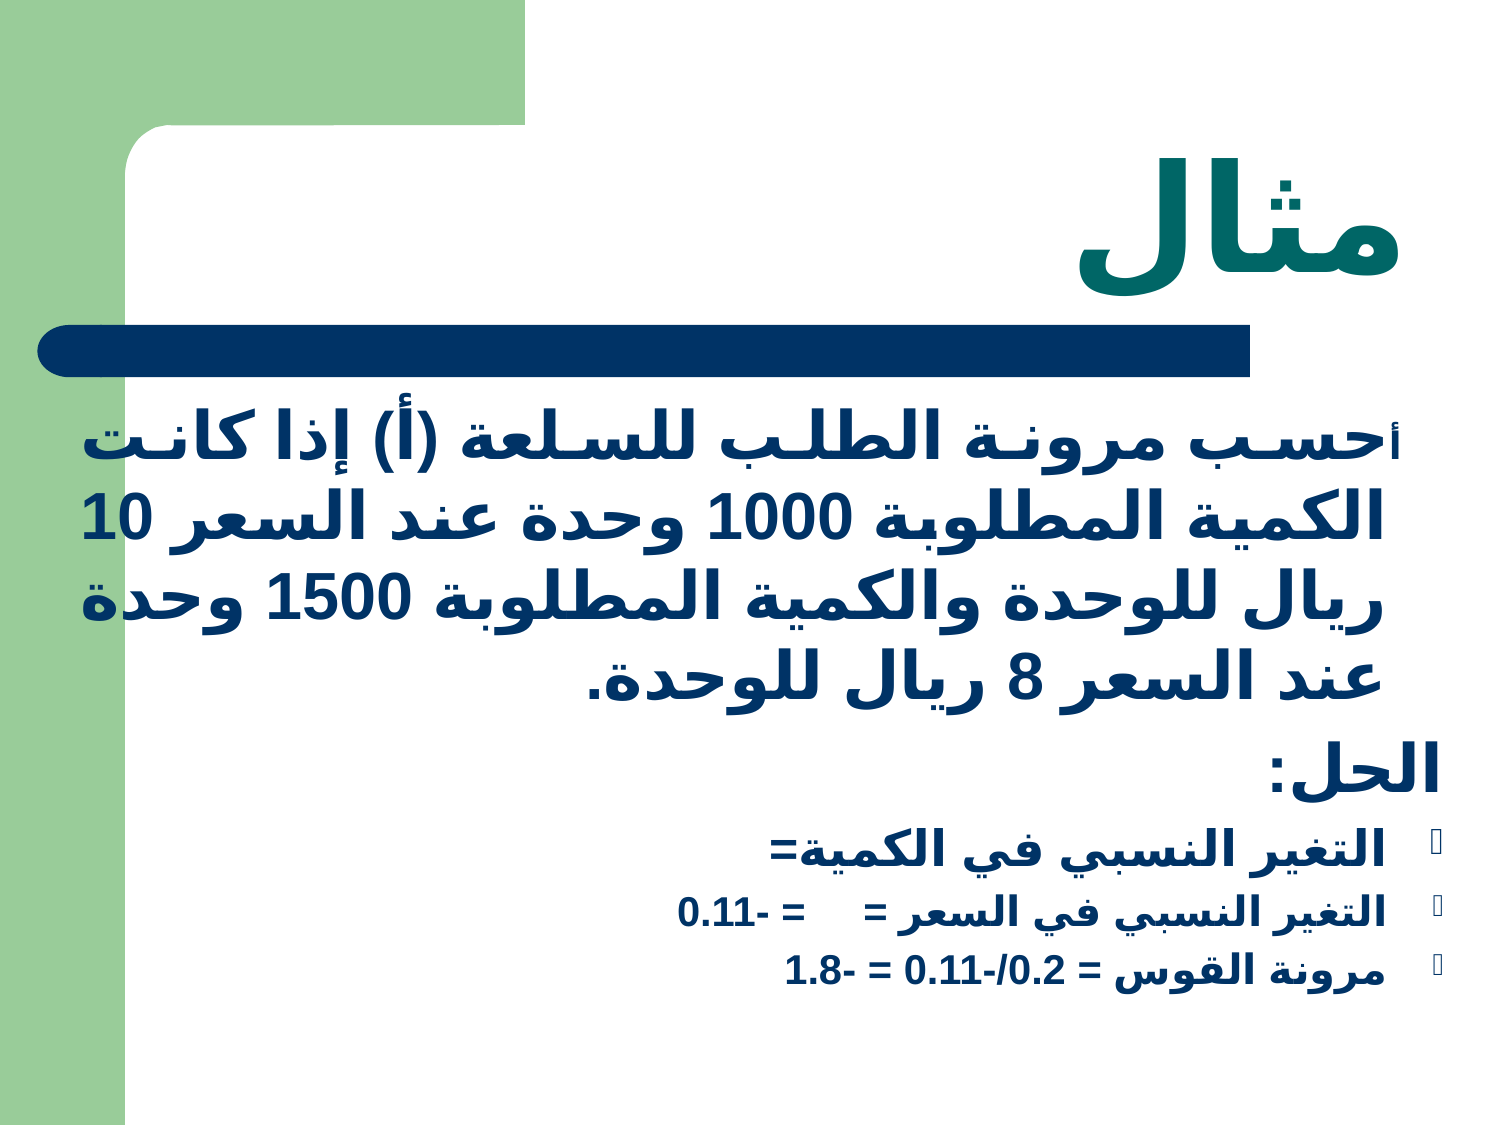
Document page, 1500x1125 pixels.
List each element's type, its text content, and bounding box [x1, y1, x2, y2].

title مثال [125, 125, 1425, 313]
